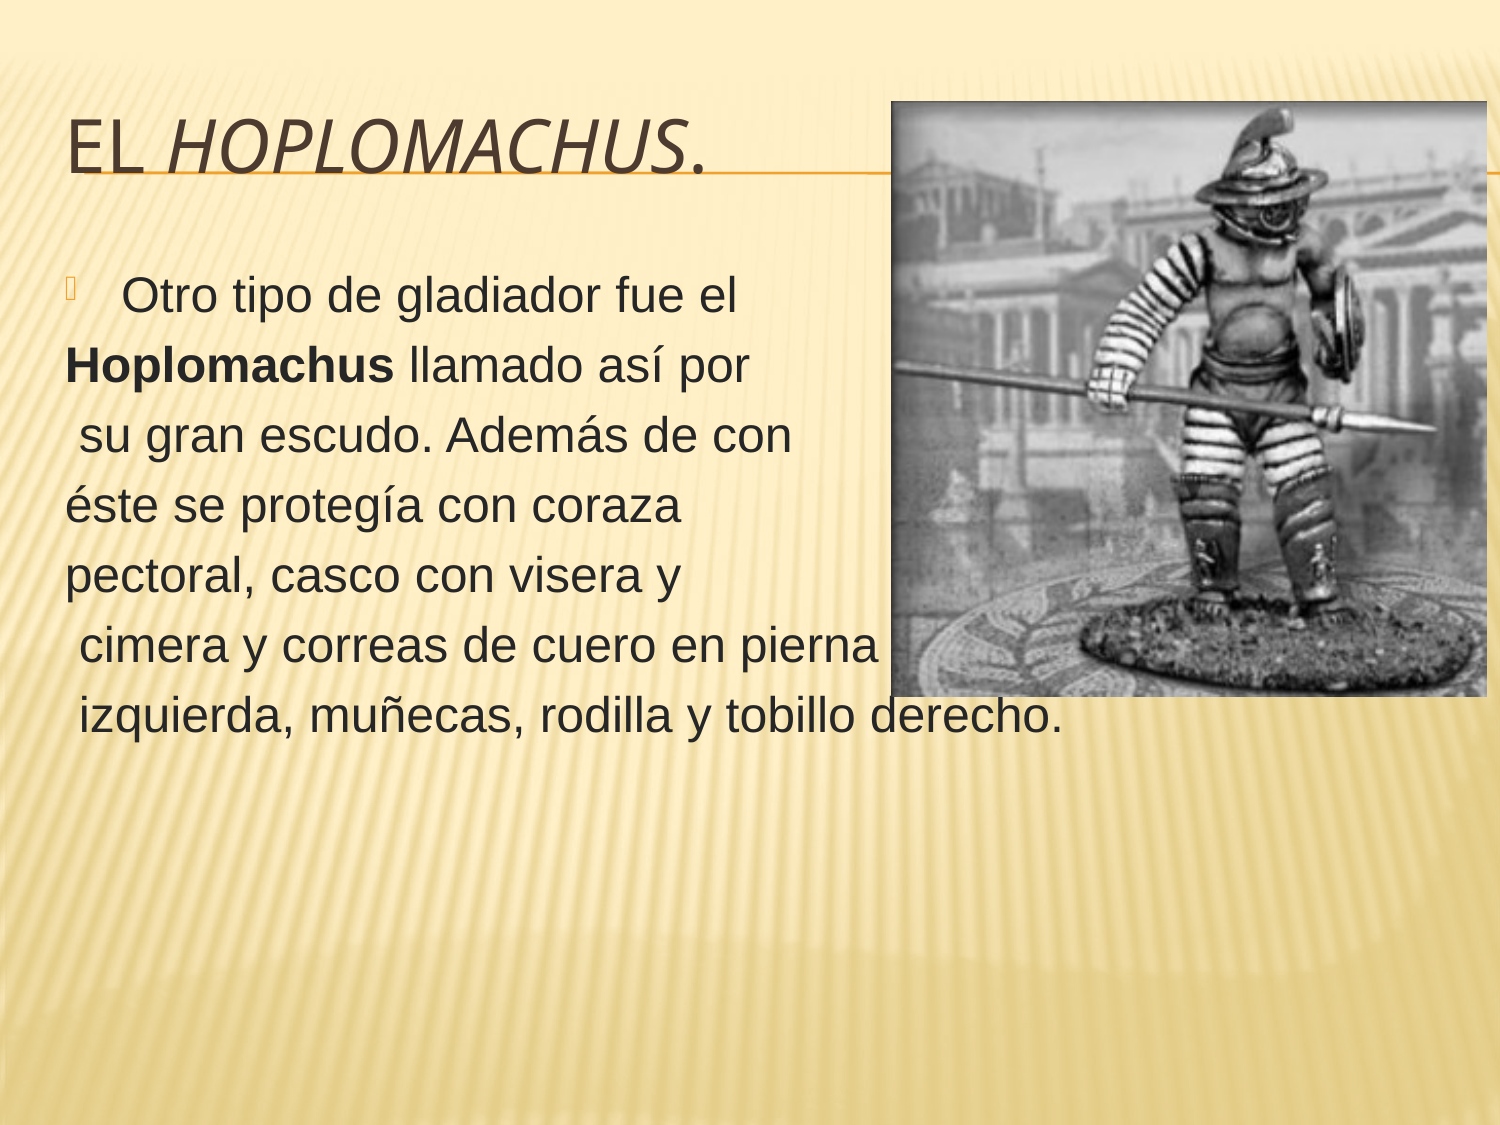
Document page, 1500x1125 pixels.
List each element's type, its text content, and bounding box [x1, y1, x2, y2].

list Otro tipo de gladiador fue el Hoplomachus llamado así por su gran escudo. Además de con éste se protegía con coraza pectoral, casco con visera y cimera y correas de cuero en pierna izquierda, muñecas, rodilla y tobillo derecho. [50, 254, 1475, 998]
title El Hoplomachus. [50, 75, 1475, 213]
picture [891, 101, 1487, 697]
